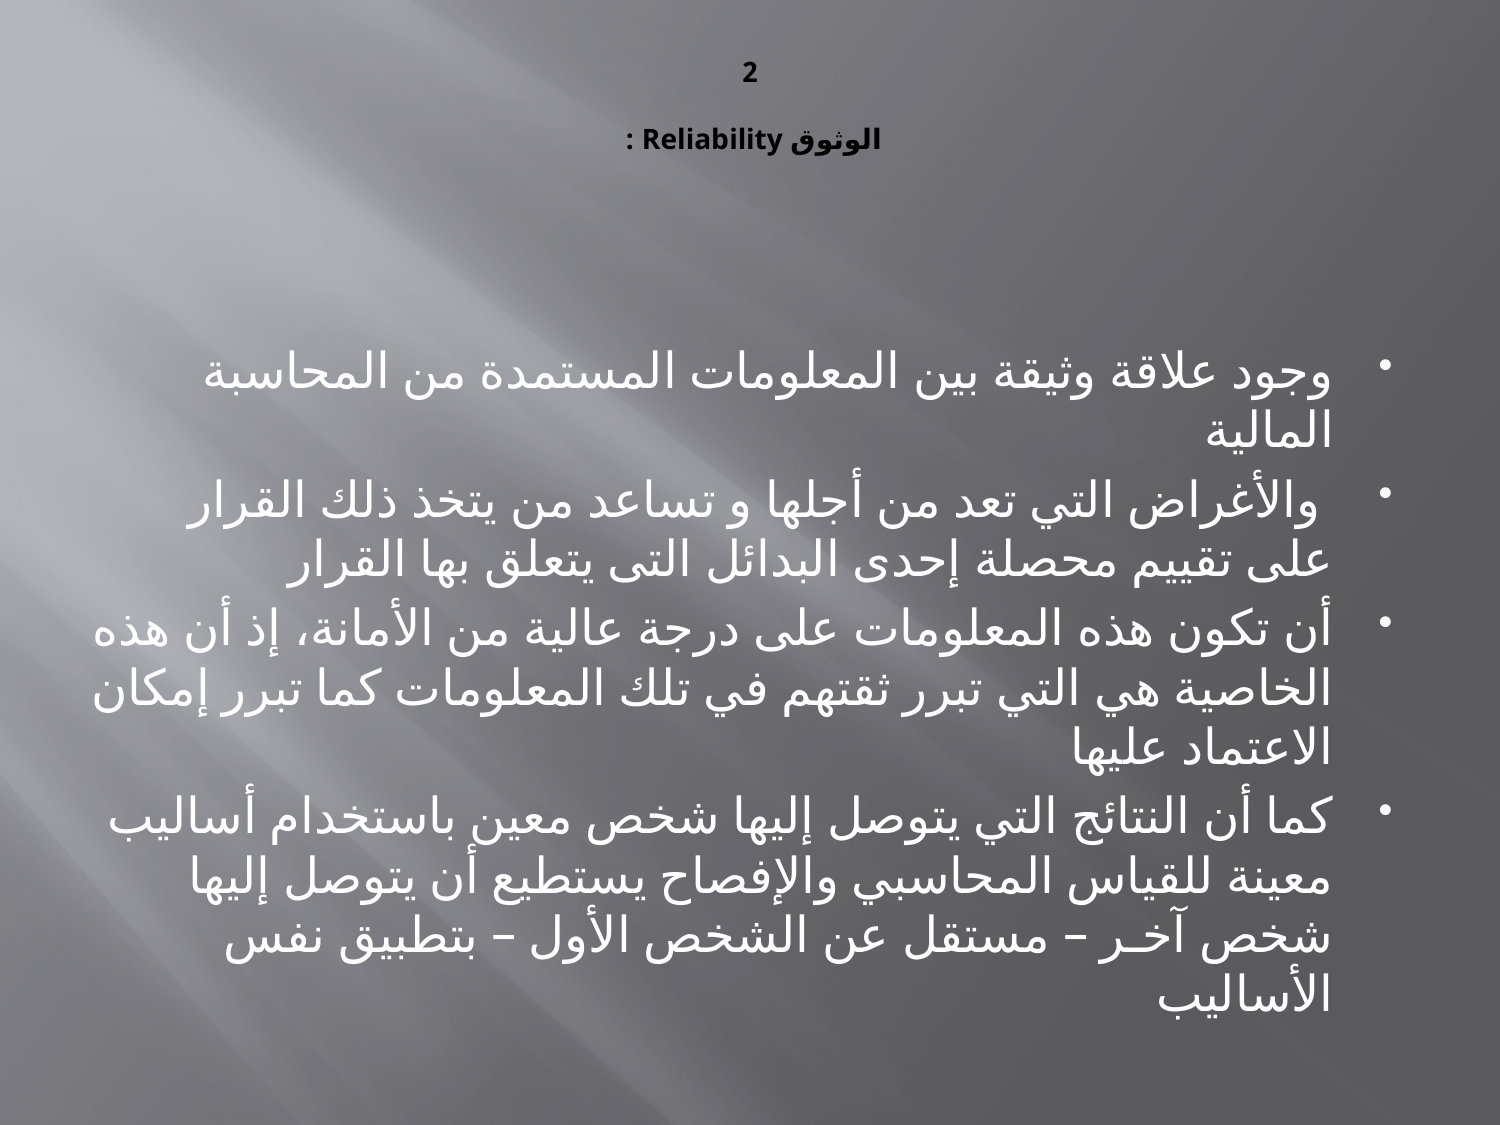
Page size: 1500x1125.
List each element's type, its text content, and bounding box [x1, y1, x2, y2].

title 2 الوثوق Reliability : [75, 45, 1425, 233]
list وجود علاقة وثيقة بين المعلومات المستمدة من المحاسبة المالية والأغراض التي تعد من أجلها و تساعد من يتخذ ذلك القرار على تقييم محصلة إحدى البدائل التى يتعلق بها القرار أن تكون هذه المعلومات على درجة عالية من الأمانة، إذ أن هذه الخاصية هي التي تبرر ثقتهم في تلك المعلومات كما تبرر إمكان الاعتماد عليها كما أن النتائج التي يتوصل إليها شخص معين باستخدام أساليب معينة للقياس المحاسبي والإفصاح يستطيع أن يتوصل إليها شخص آخـر – مستقل عن الشخص الأول – بتطبيق نفس الأساليب [75, 262, 1425, 1035]
